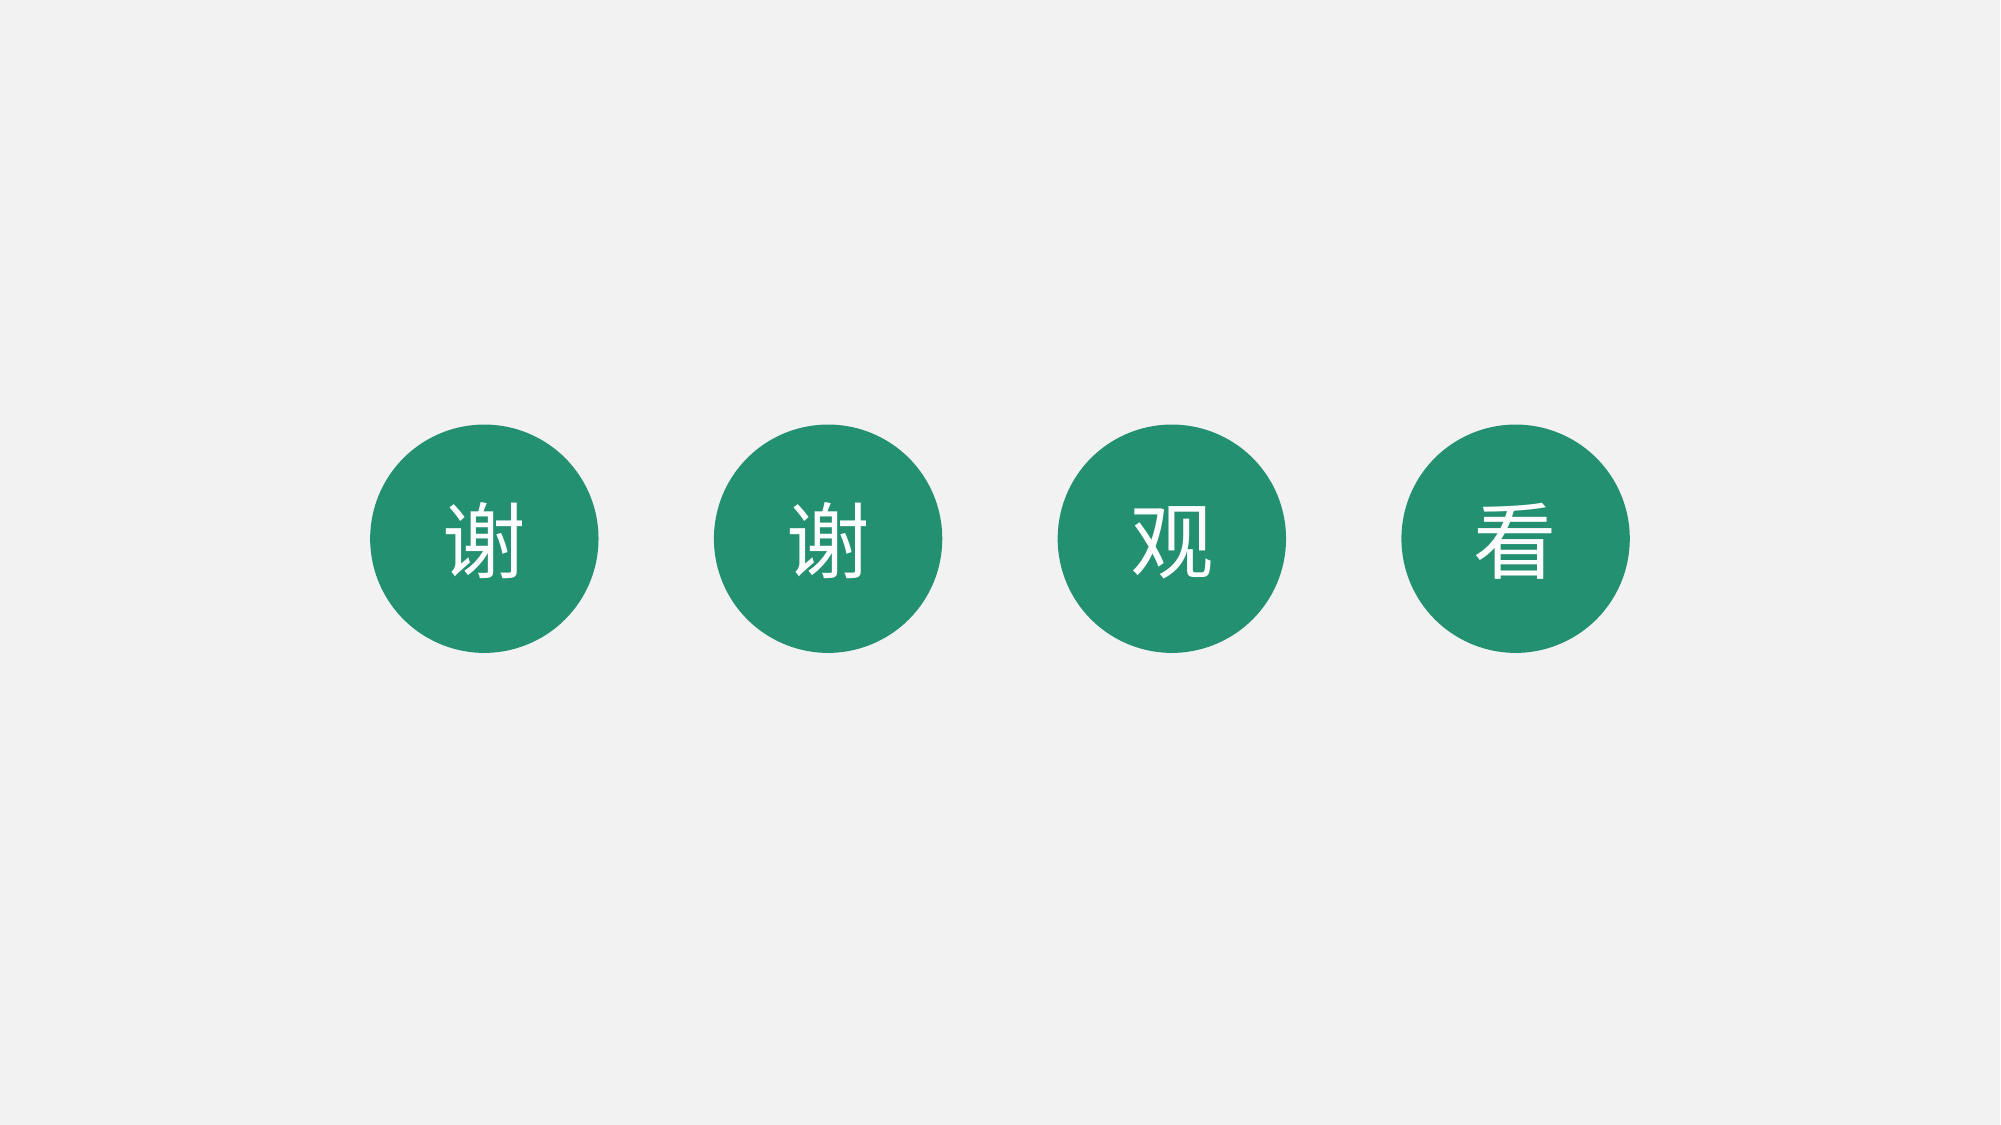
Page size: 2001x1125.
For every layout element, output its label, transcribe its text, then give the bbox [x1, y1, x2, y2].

text_box 看 [1400, 423, 1631, 654]
text_box 观 [1056, 423, 1288, 654]
text_box 谢 [369, 423, 600, 654]
text_box 谢 [712, 423, 944, 654]
